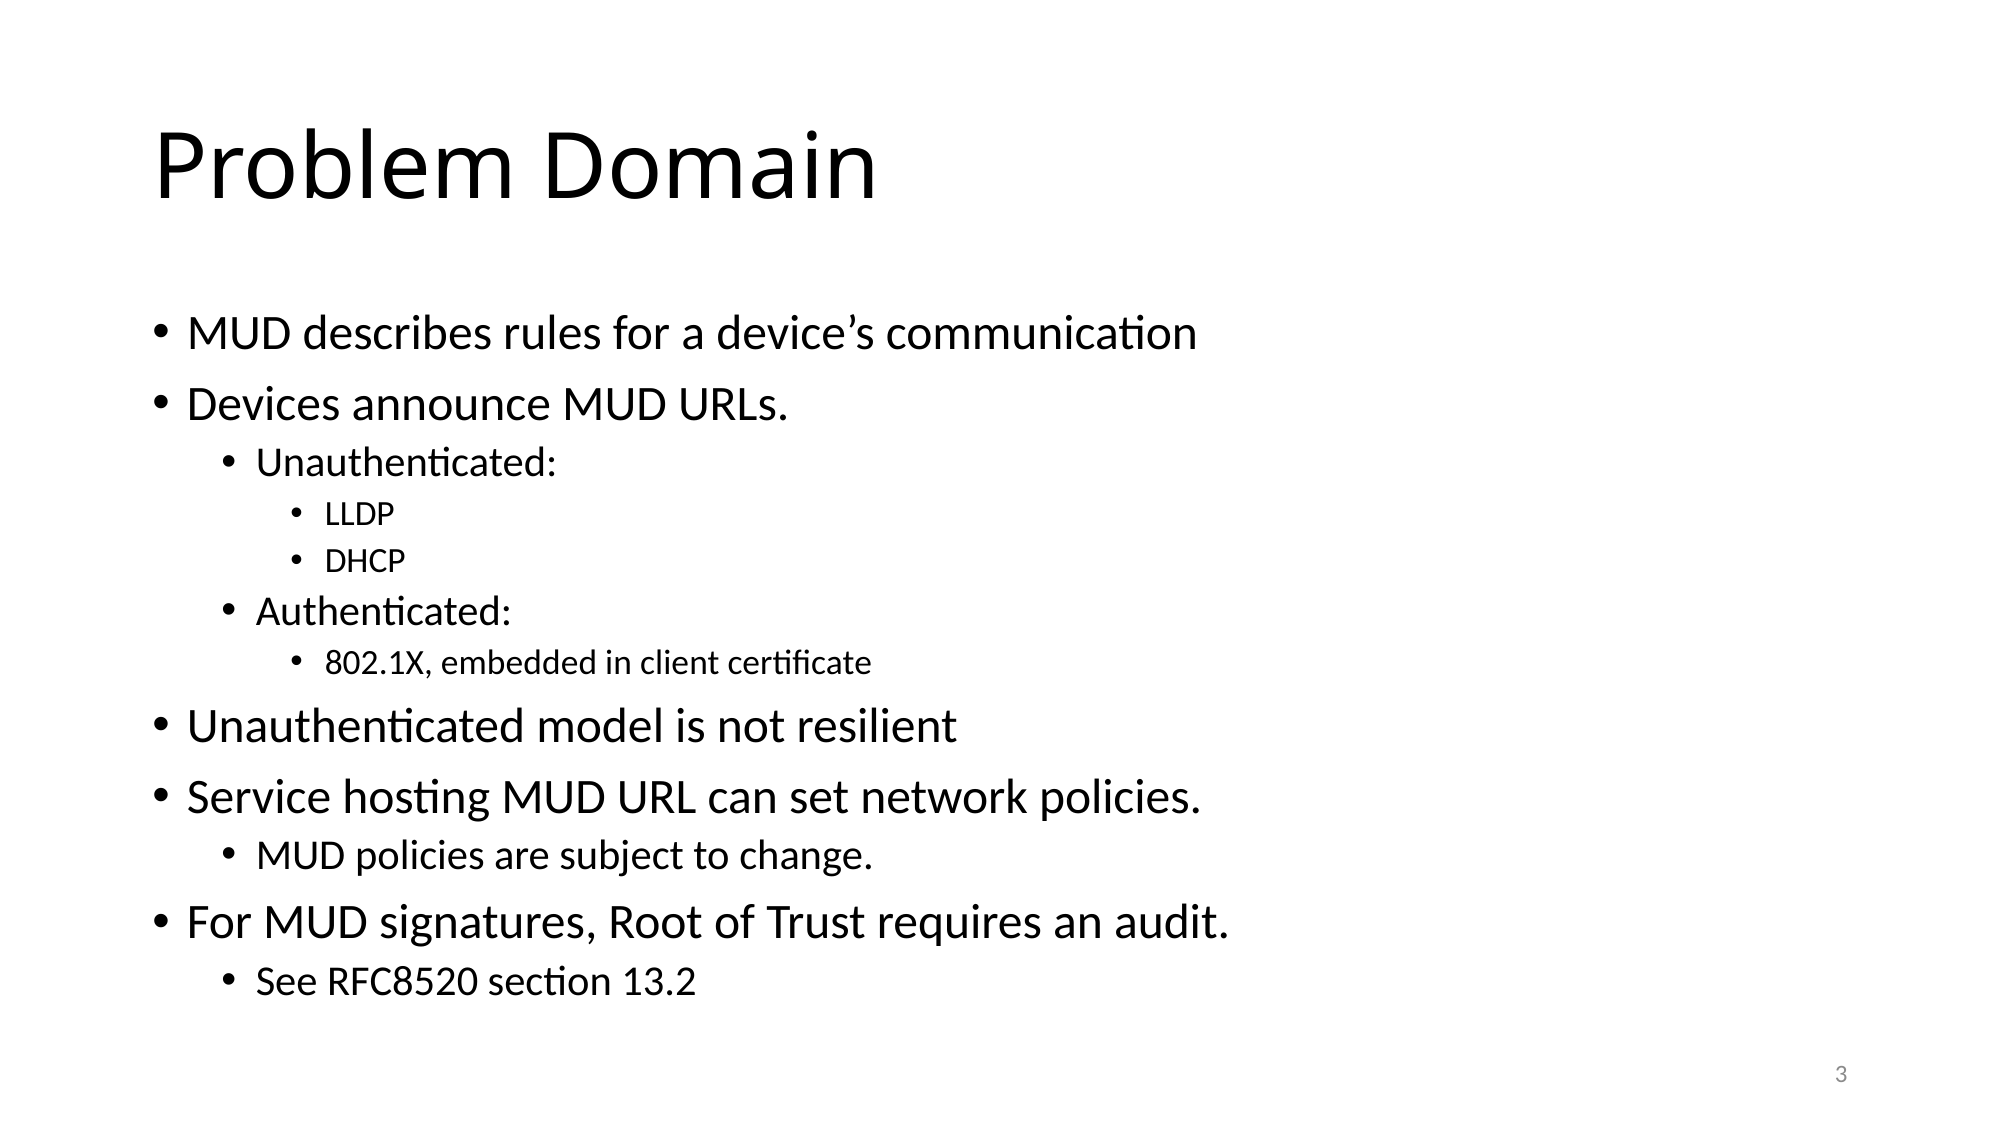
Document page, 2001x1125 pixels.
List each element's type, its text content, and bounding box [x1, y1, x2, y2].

slide_number 3 [1412, 1042, 1863, 1103]
title Problem Domain [137, 59, 1863, 278]
list MUD describes rules for a device’s communication Devices announce MUD URLs. Unauthenticated: LLDP DHCP Authenticated: 802.1X, embedded in client certificate Unauthenticated model is not resilient Service hosting MUD URL can set network policies. MUD policies are subject to change. For MUD signatures, Root of Trust requires an audit. See RFC8520 section 13.2 [137, 299, 1863, 1014]
